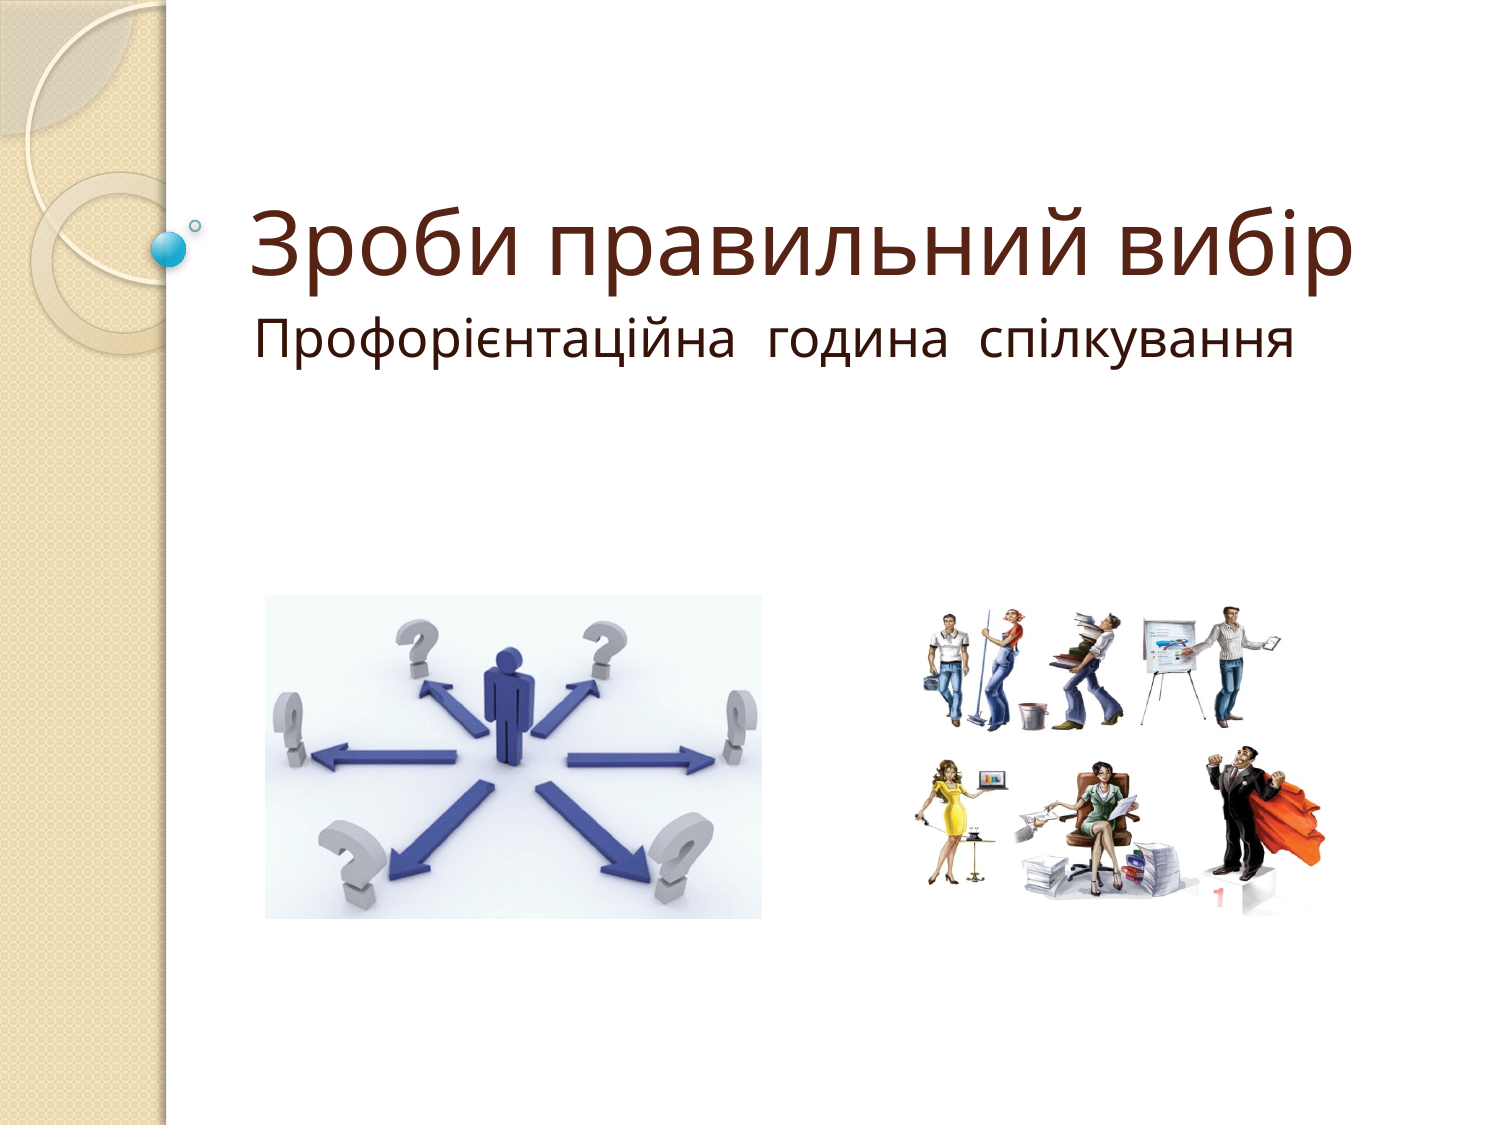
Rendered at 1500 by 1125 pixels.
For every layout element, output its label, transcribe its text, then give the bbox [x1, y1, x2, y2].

title Зроби правильний вибір [234, 59, 1450, 301]
subtitle Профорієнтаційна година спілкування [234, 303, 1451, 592]
picture [265, 595, 762, 919]
picture [891, 597, 1332, 918]
